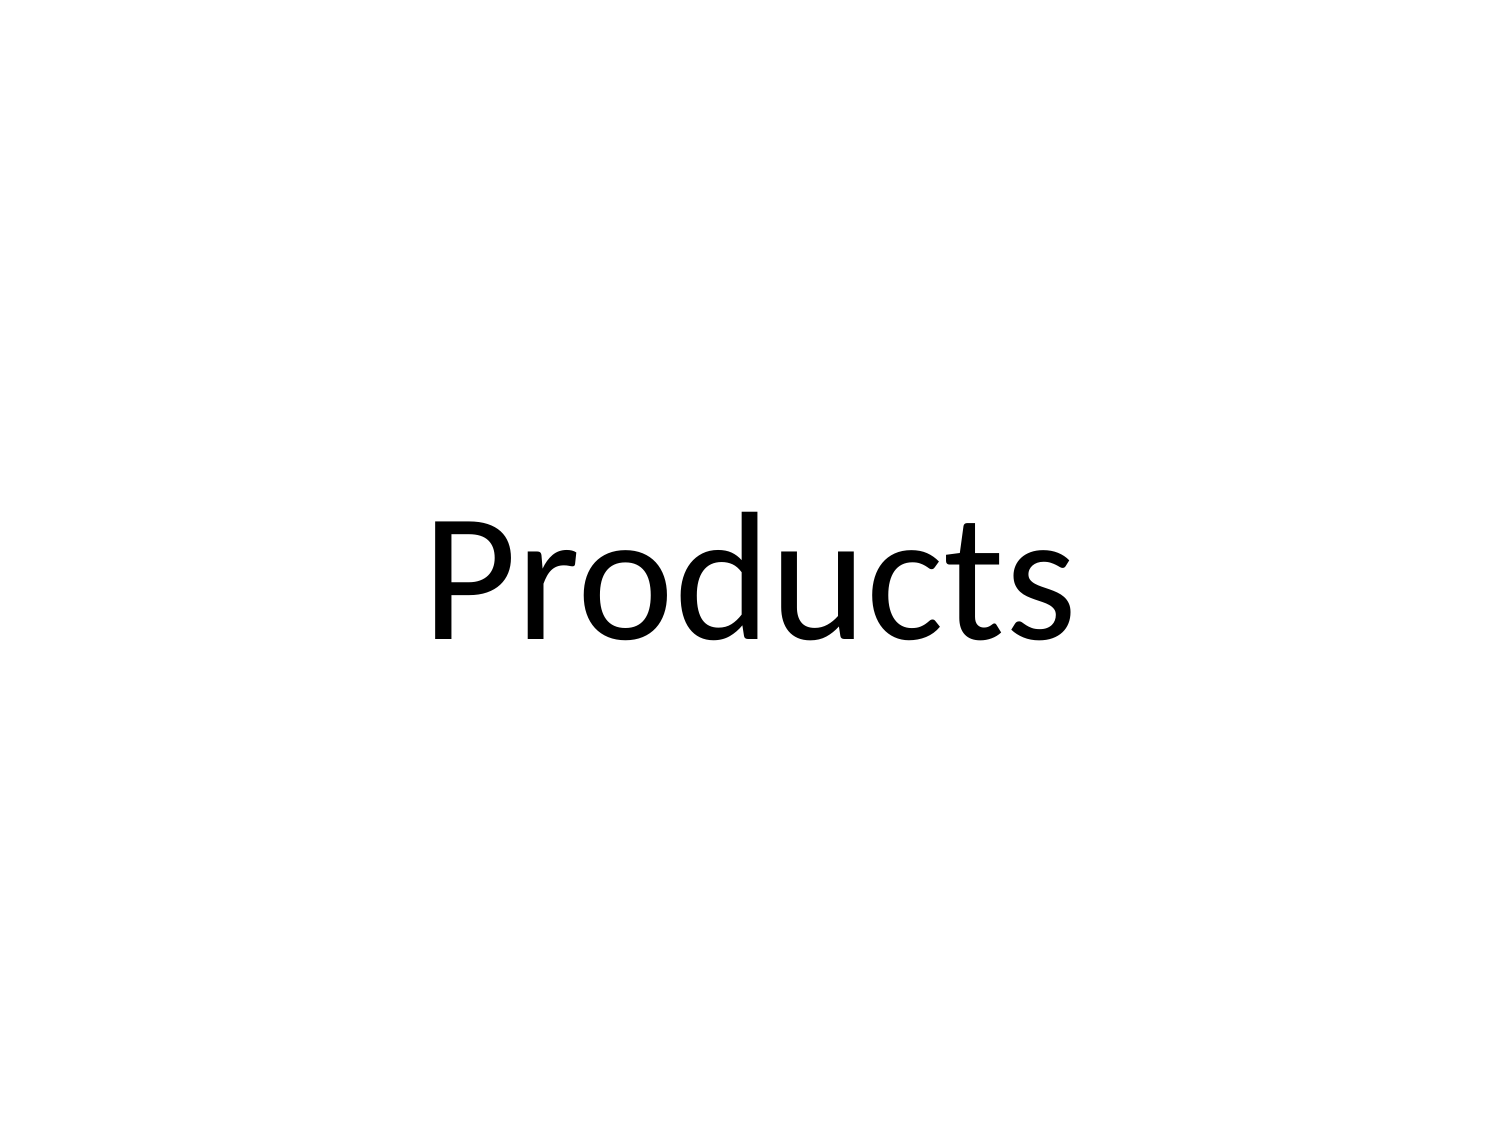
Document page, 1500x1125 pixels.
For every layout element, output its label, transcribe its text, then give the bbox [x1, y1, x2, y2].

title Products [75, 45, 1425, 1088]
